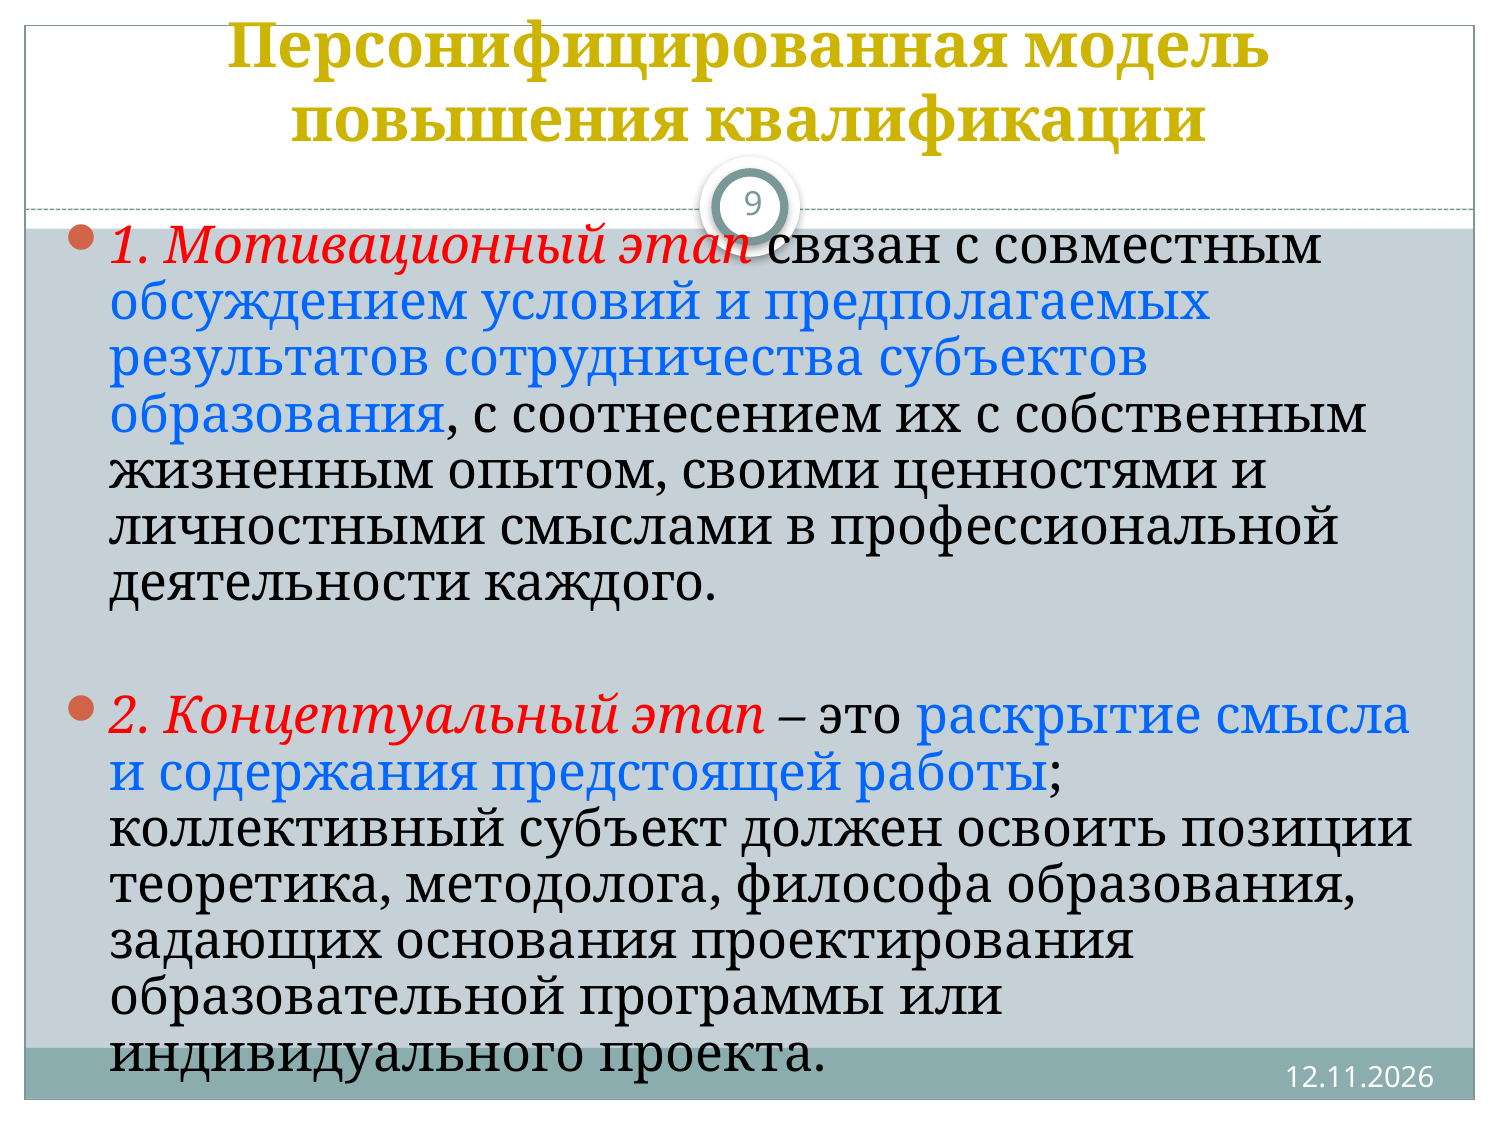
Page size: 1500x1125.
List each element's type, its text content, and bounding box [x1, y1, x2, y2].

title Персонифицированная модель повышения квалификации [49, 37, 1450, 162]
list 1. Мотивационный этап связан с совместным обсуждением условий и предполагаемых результатов сотрудничества субъектов образования, с соотнесением их с собственным жизненным опытом, своими ценностями и личностными смыслами в профессиональной деятельности каждого. 2. Концептуальный этап – это раскрытие смысла и содержания предстоящей работы; коллективный субъект должен освоить позиции теоретика, методолога, философа образования, задающих основания проектирования образовательной программы или индивидуального проекта. [49, 210, 1445, 1001]
slide_number 9 [715, 168, 791, 210]
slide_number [950, 1050, 1450, 1111]
